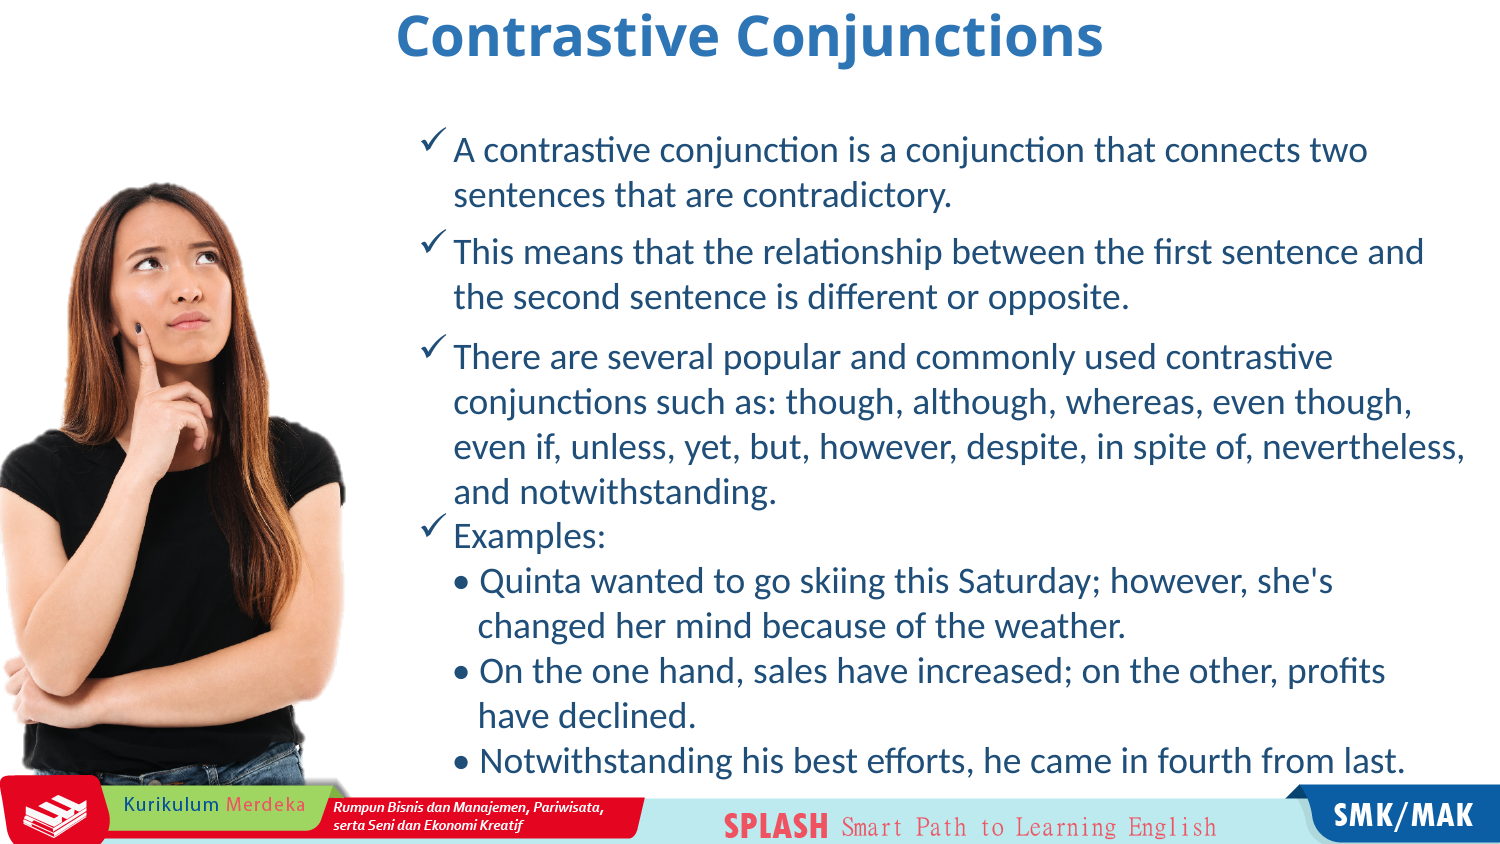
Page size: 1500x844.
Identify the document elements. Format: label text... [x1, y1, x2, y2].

title Contrastive Conjunctions [466, 0, 1397, 76]
text_box Examples: • Quinta wanted to go skiing this Saturday; however, she's changed her mind because of the weather. • On the one hand, sales have increased; on the other, profits have declined. • Notwithstanding his best efforts, he came in fourth from last. [466, 503, 1456, 775]
picture [0, 0, 1500, 844]
text_box There are several popular and commonly used contrastive conjunctions such as: though, although, whereas, even though, even if, unless, yet, but, however, despite, in spite of, nevertheless, and notwithstanding. [466, 324, 1486, 520]
text_box A contrastive conjunction is a conjunction that connects two sentences that are contradictory. [466, 117, 1473, 222]
text_box This means that the relationship between the first sentence and the second sentence is different or opposite. [466, 219, 1456, 324]
